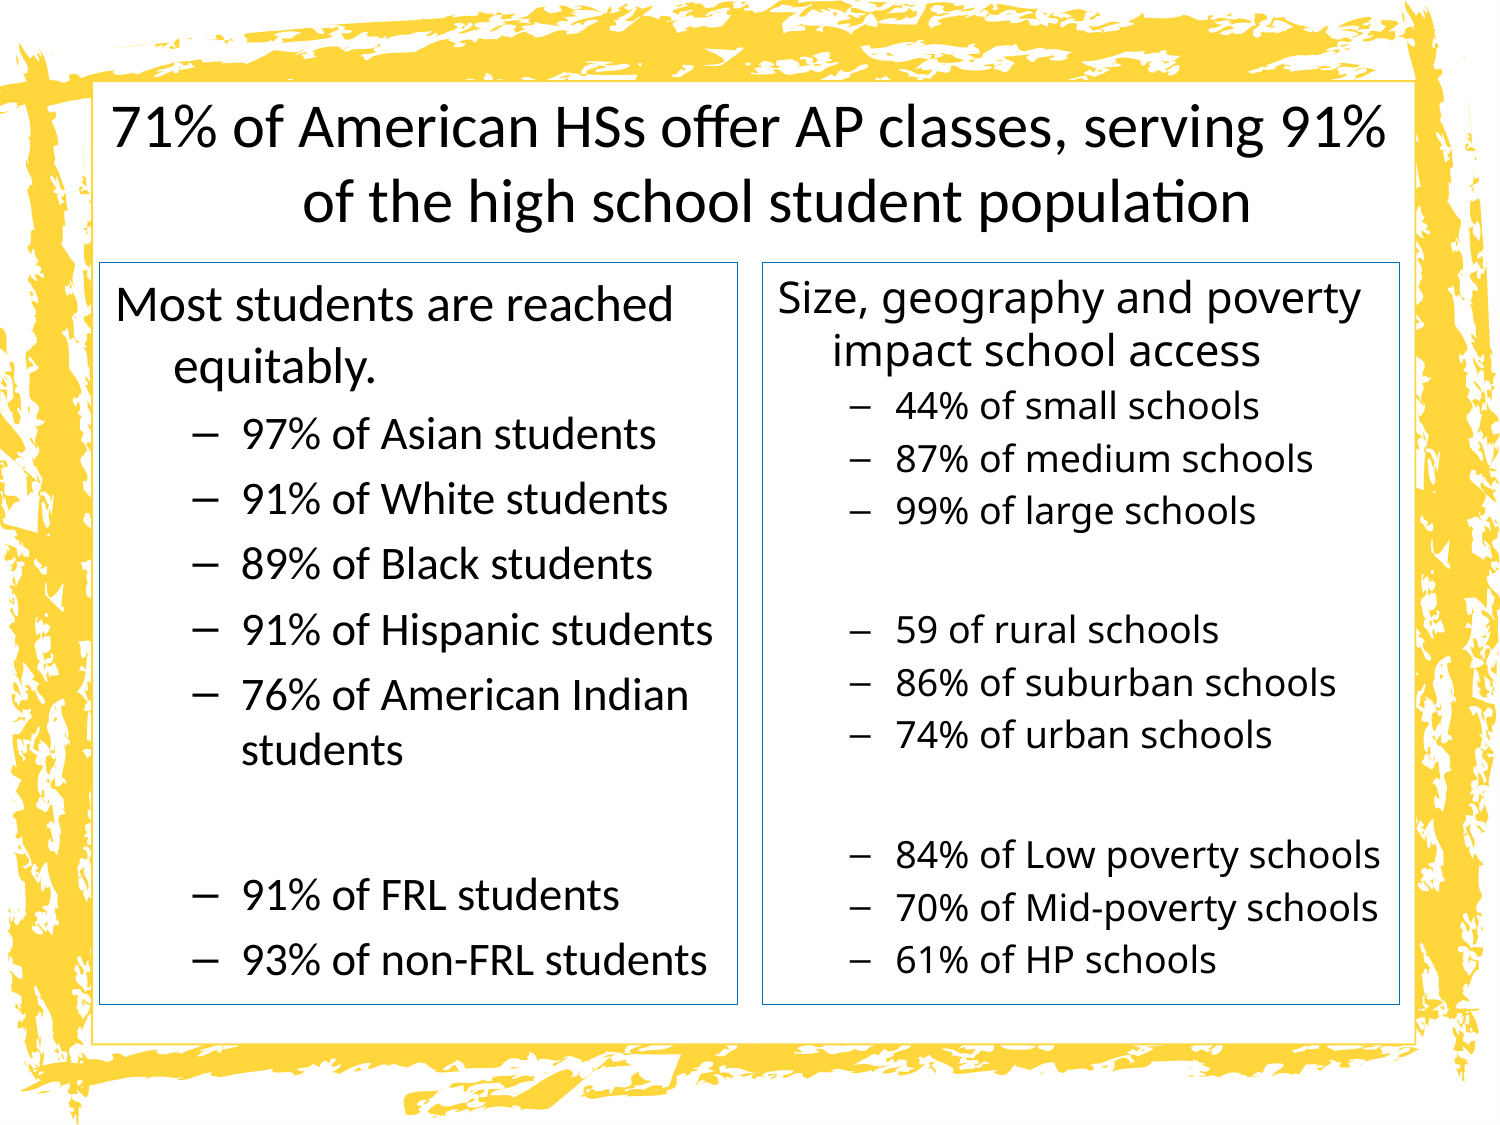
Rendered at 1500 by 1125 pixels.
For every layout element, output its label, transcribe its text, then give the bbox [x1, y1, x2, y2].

list Size, geography and poverty impact school access 44% of small schools 87% of medium schools 99% of large schools 59 of rural schools 86% of suburban schools 74% of urban schools 84% of Low poverty schools 70% of Mid-poverty schools 61% of HP schools [762, 262, 1400, 1005]
list Most students are reached equitably. 97% of Asian students 91% of White students 89% of Black students 91% of Hispanic students 76% of American Indian students 91% of FRL students 93% of non-FRL students [99, 262, 738, 1005]
picture [0, 0, 1500, 1125]
title 71% of American HSs offer AP classes, serving 91% of the high school student population [87, 87, 1413, 233]
